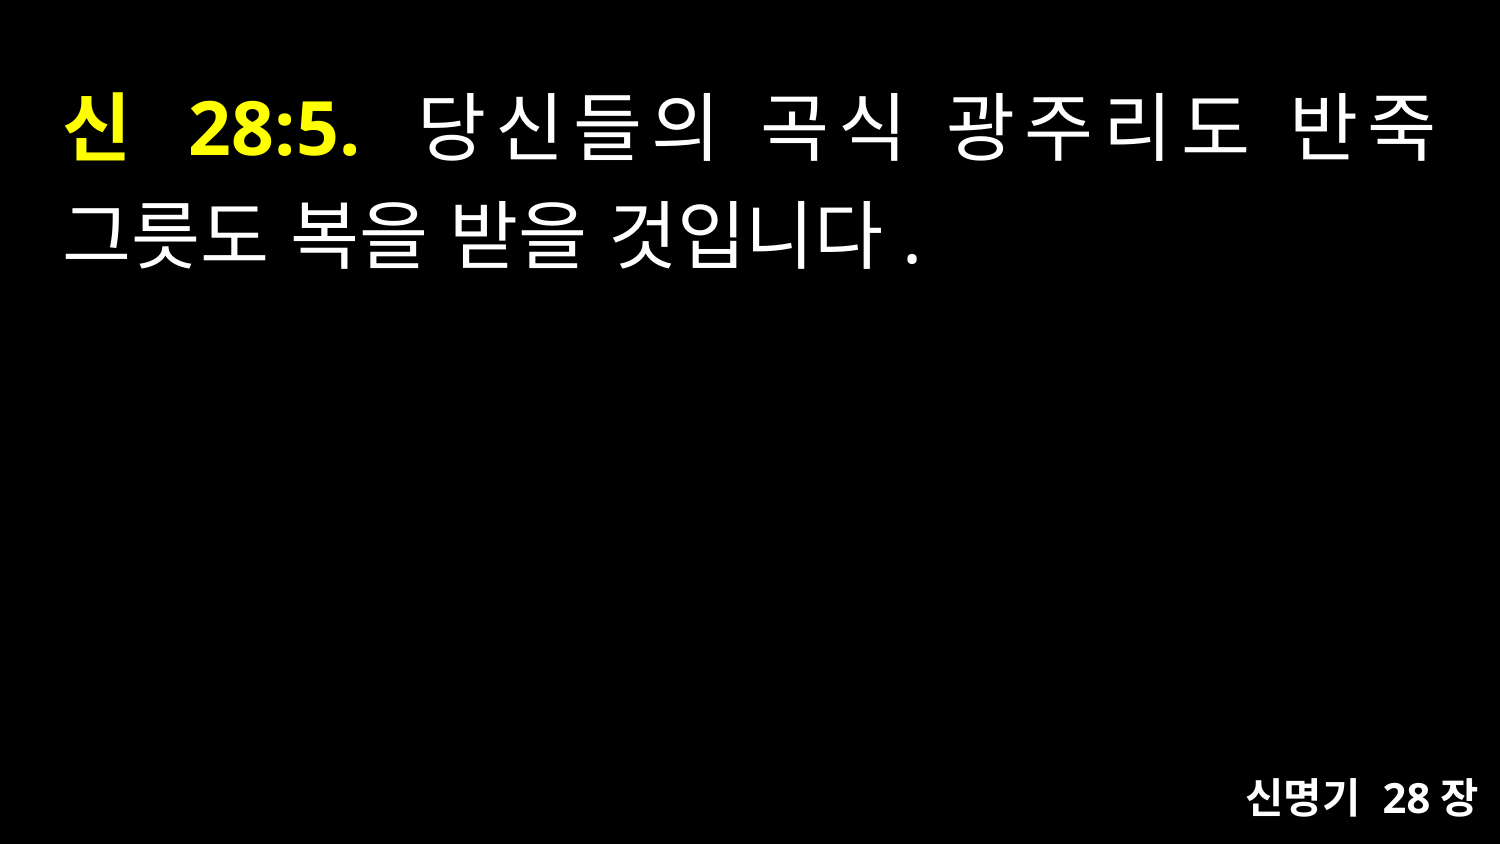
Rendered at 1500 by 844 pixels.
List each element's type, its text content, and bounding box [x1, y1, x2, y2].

subtitle 신명기 28장 [916, 770, 1500, 844]
title 신 28:5. 당신들의 곡식 광주리도 반죽 그릇도 복을 받을 것입니다. [0, 0, 1500, 844]
